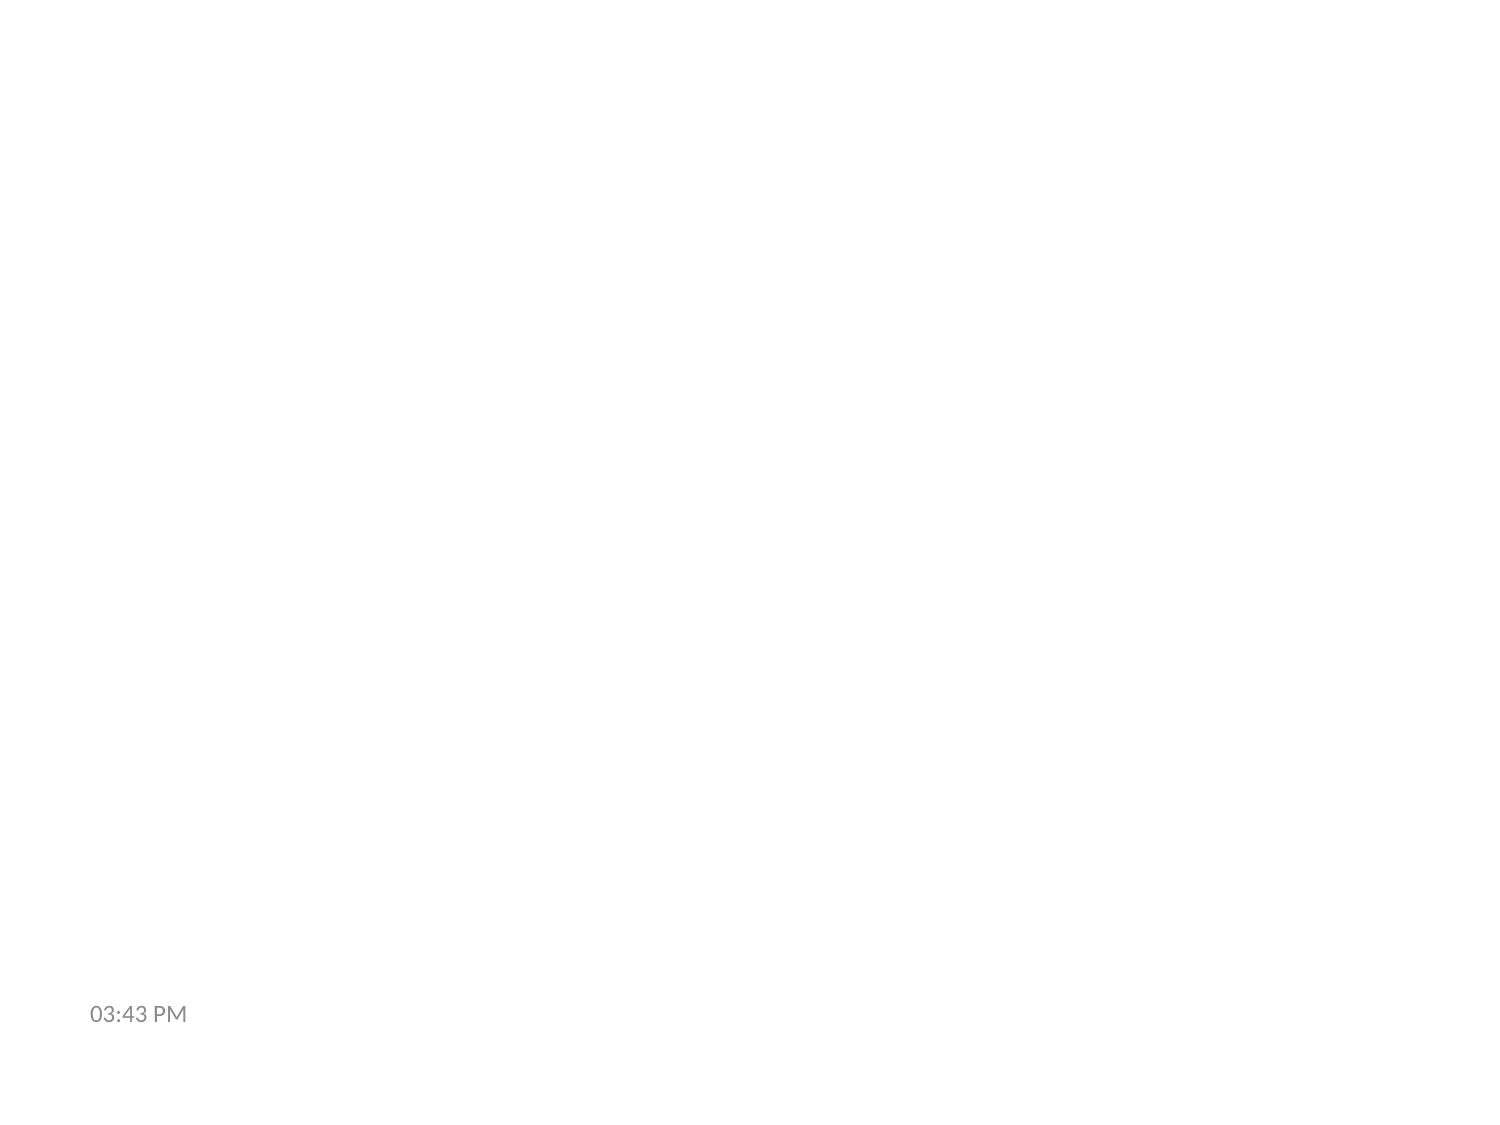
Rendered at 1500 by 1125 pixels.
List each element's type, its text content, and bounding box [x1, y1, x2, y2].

text_box 3:35 PM [75, 982, 425, 1043]
